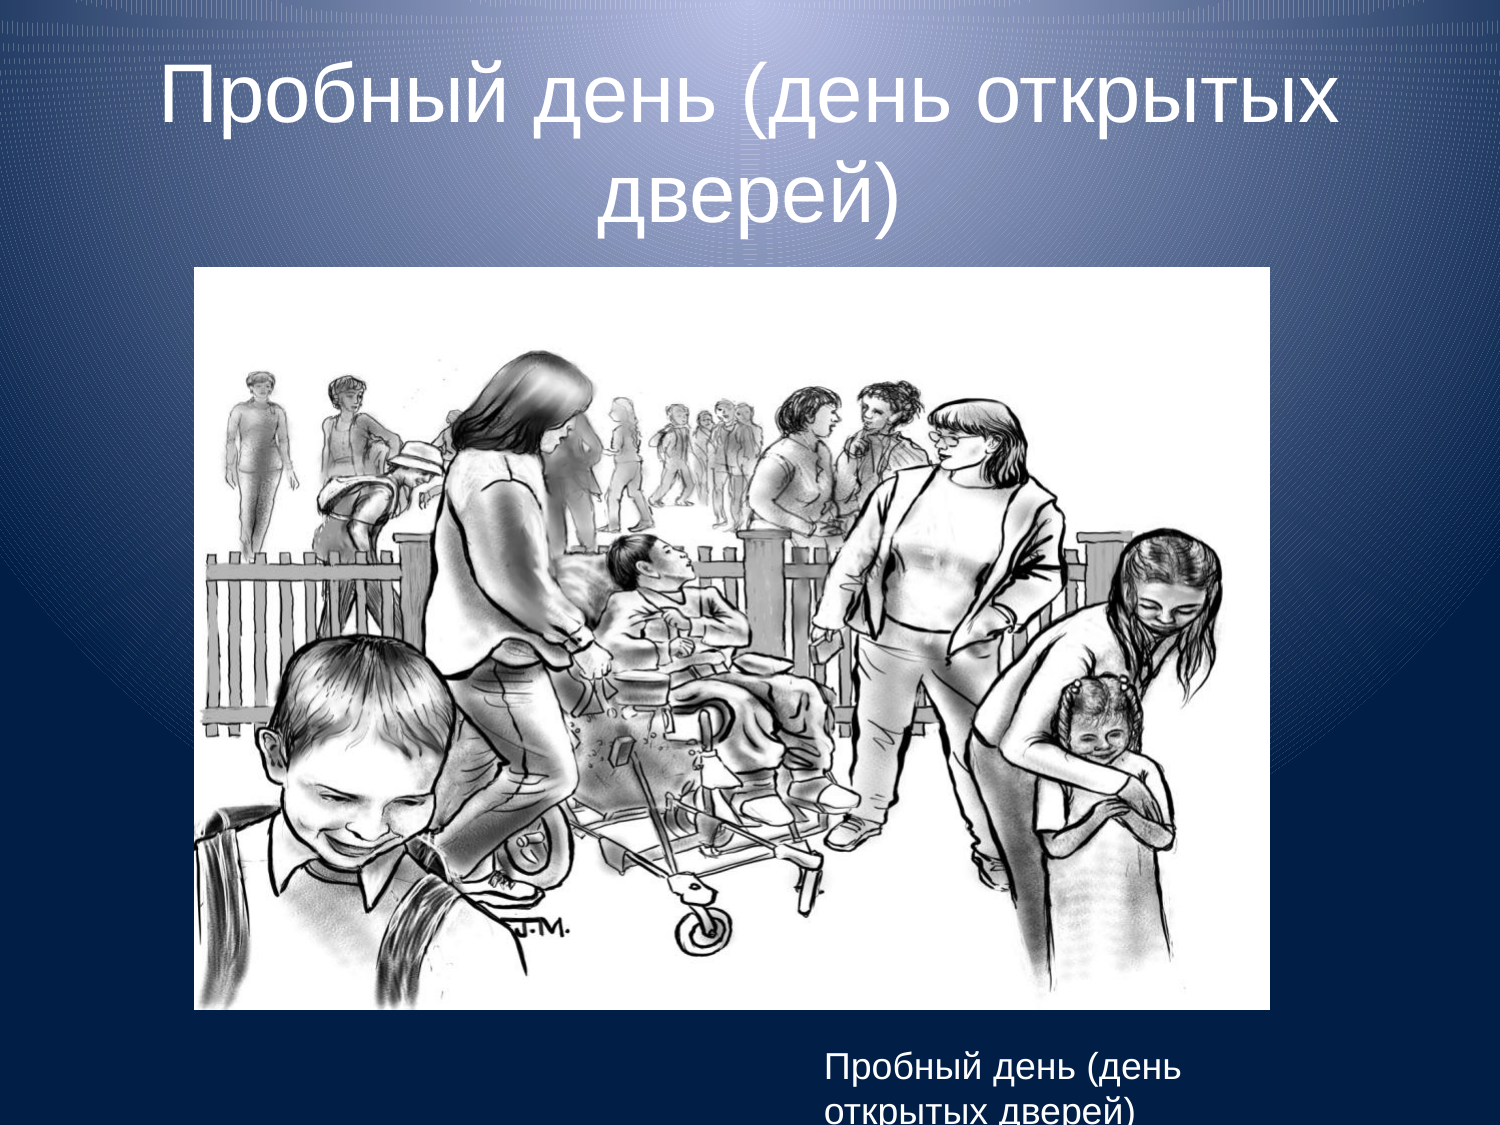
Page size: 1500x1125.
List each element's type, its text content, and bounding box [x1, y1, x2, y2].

title Пробный день (день открытых дверей) [74, 44, 1426, 233]
text_box Пробный день (день открытых дверей) [809, 1034, 1353, 1125]
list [194, 266, 1270, 1010]
